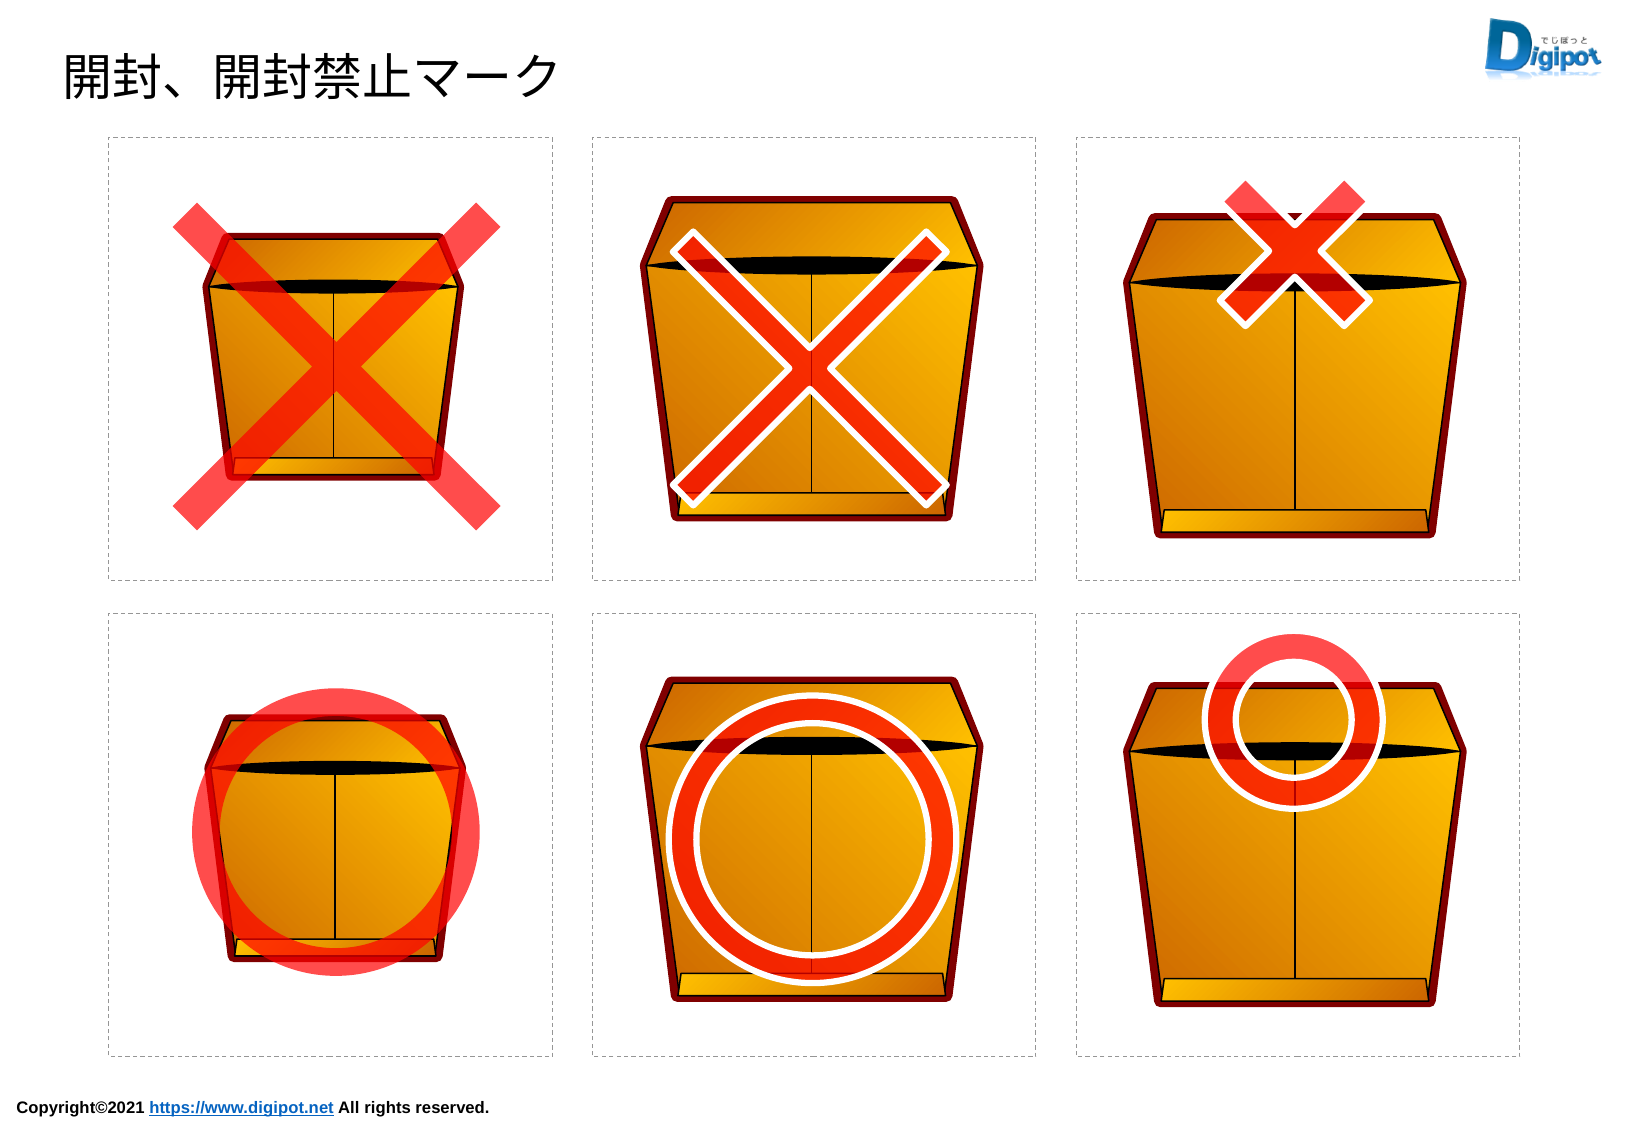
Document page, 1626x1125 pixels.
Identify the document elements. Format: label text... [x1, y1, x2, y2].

text_box 開封、開封禁止マーク [47, 38, 578, 113]
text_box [1129, 175, 1461, 533]
picture [1485, 18, 1602, 82]
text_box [192, 688, 480, 976]
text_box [172, 202, 501, 531]
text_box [646, 202, 978, 516]
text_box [1129, 630, 1461, 1001]
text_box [646, 682, 978, 996]
